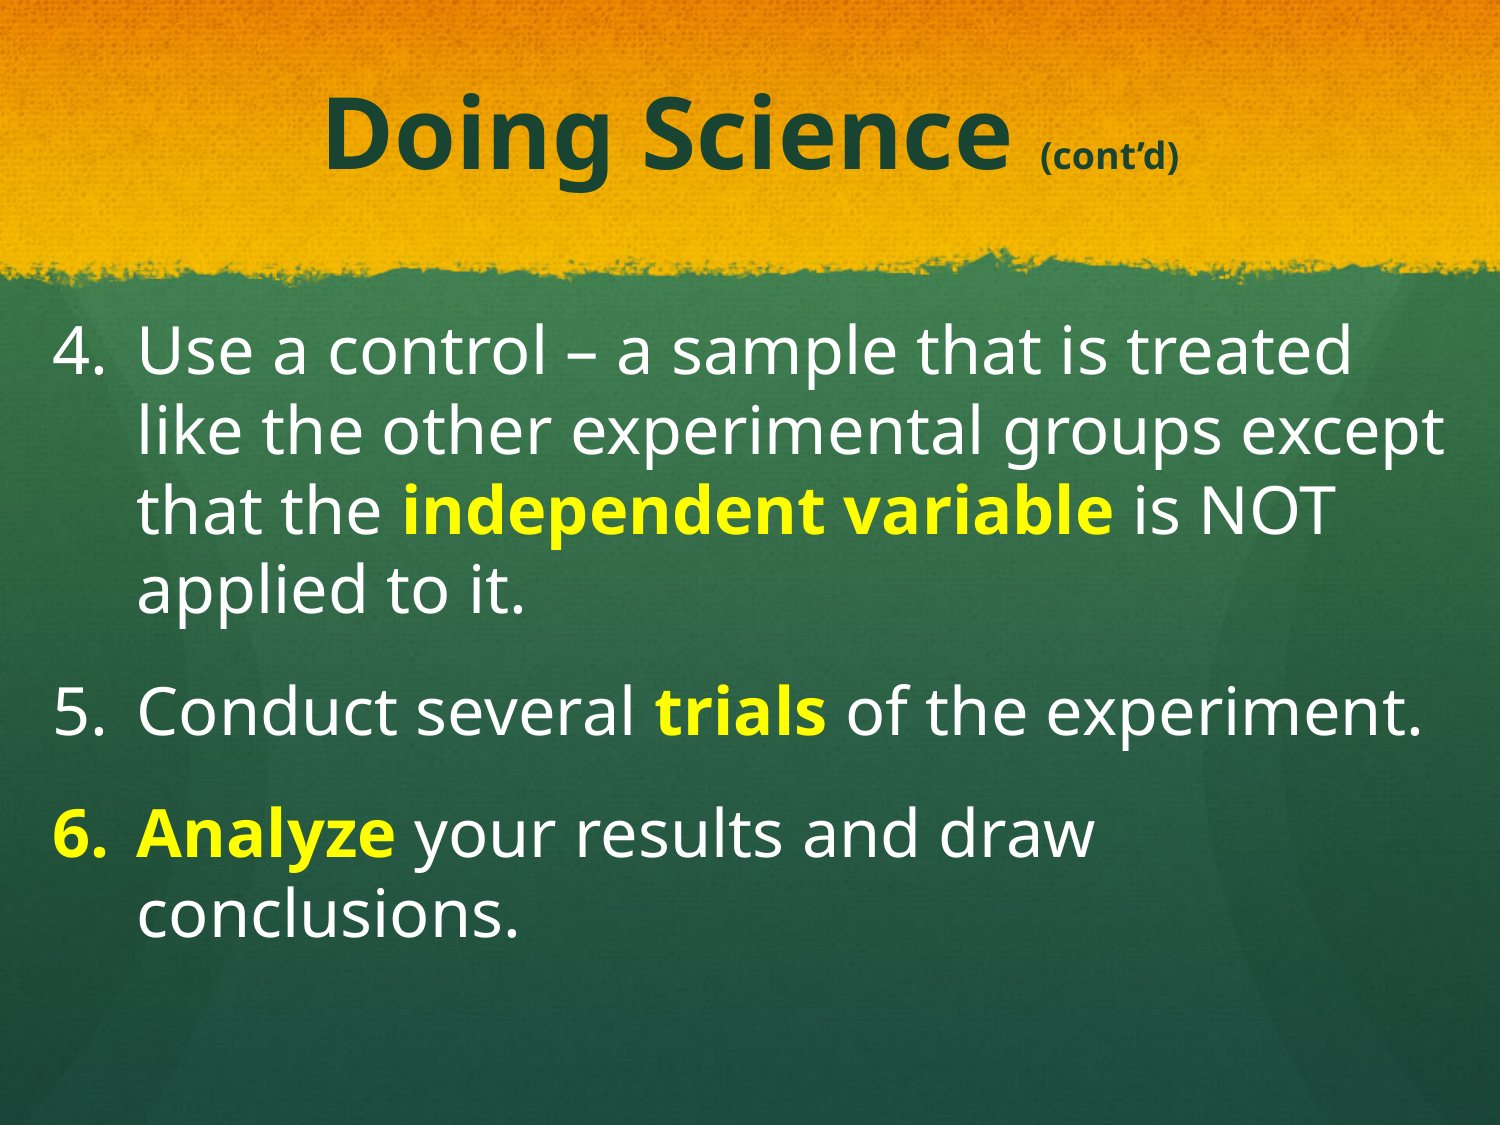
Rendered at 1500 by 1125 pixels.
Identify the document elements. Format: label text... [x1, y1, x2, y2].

picture [0, 0, 1500, 1125]
title Doing Science (cont’d) [125, 13, 1375, 246]
list Use a control – a sample that is treated like the other experimental groups except that the independent variable is NOT applied to it. Conduct several trials of the experiment. Analyze your results and draw conclusions. [37, 299, 1463, 1088]
